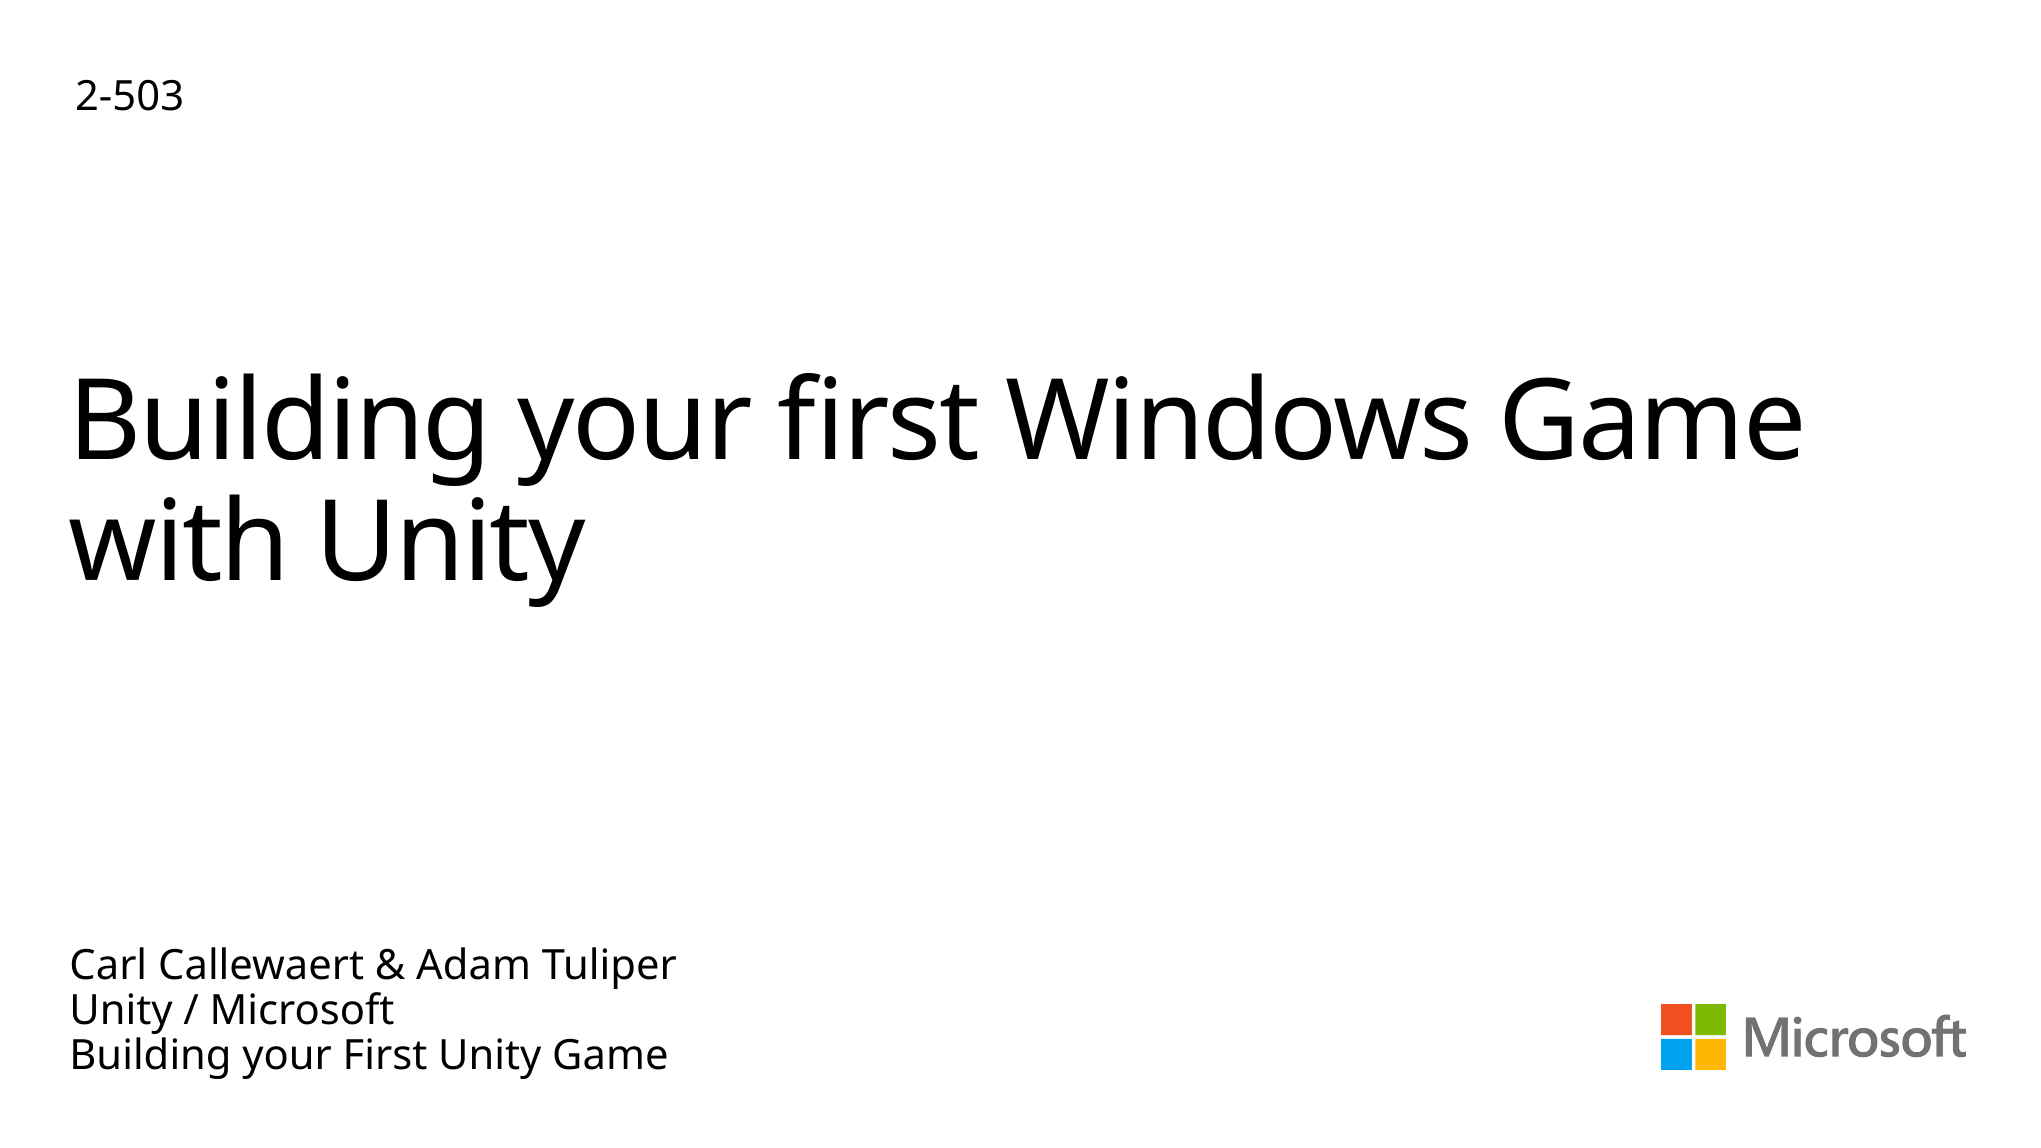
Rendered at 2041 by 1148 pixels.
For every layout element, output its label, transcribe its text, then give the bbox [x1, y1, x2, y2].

list Carl Callewaert & Adam Tuliper Unity / Microsoft Building your First Unity Game [45, 948, 1546, 1097]
title Building your first Windows Game with Unity [45, 347, 1996, 649]
picture [1661, 1004, 1966, 1070]
list 2-503 [45, 50, 645, 145]
